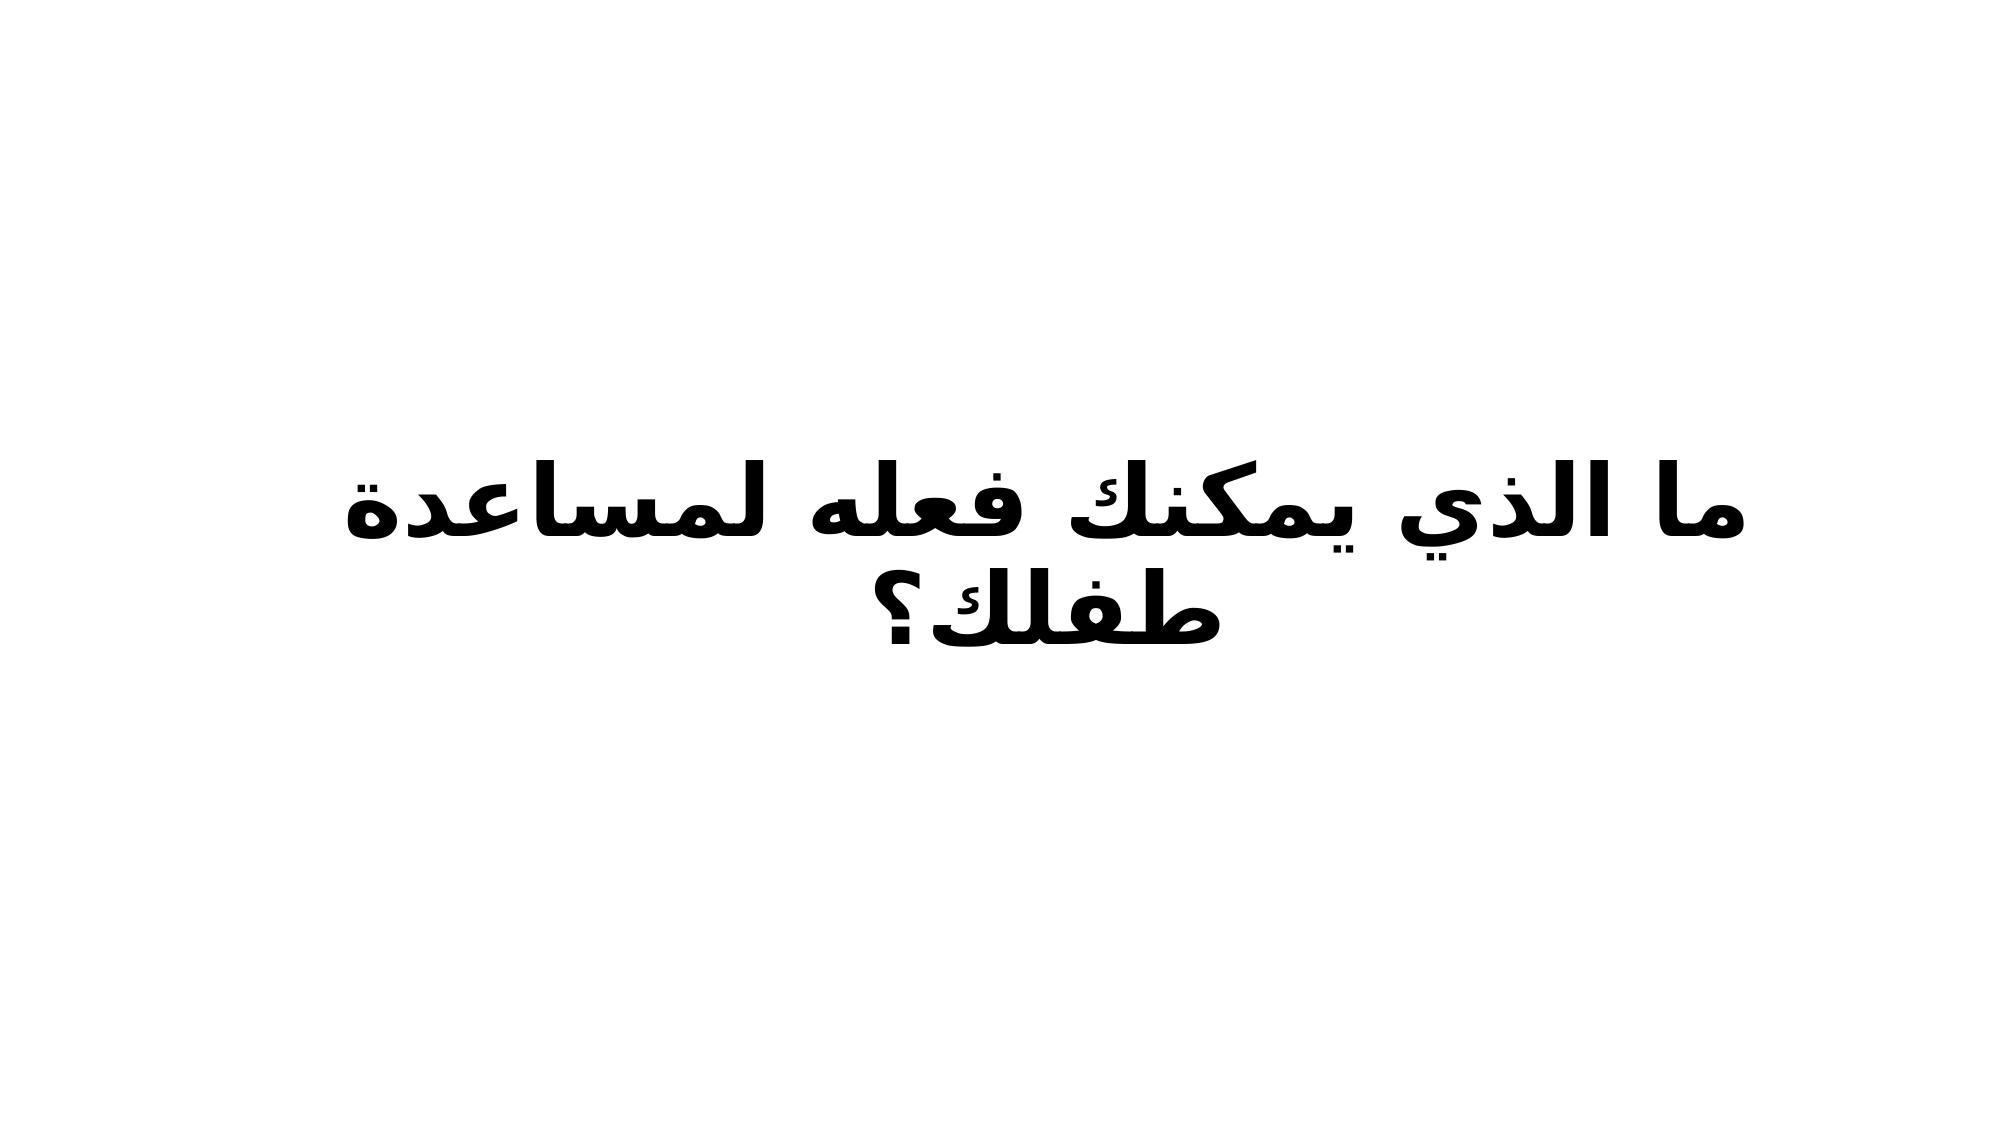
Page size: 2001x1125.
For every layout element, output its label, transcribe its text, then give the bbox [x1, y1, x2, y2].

title ما الذي يمكنك فعله لمساعدة طفلك؟ [185, 218, 1911, 898]
